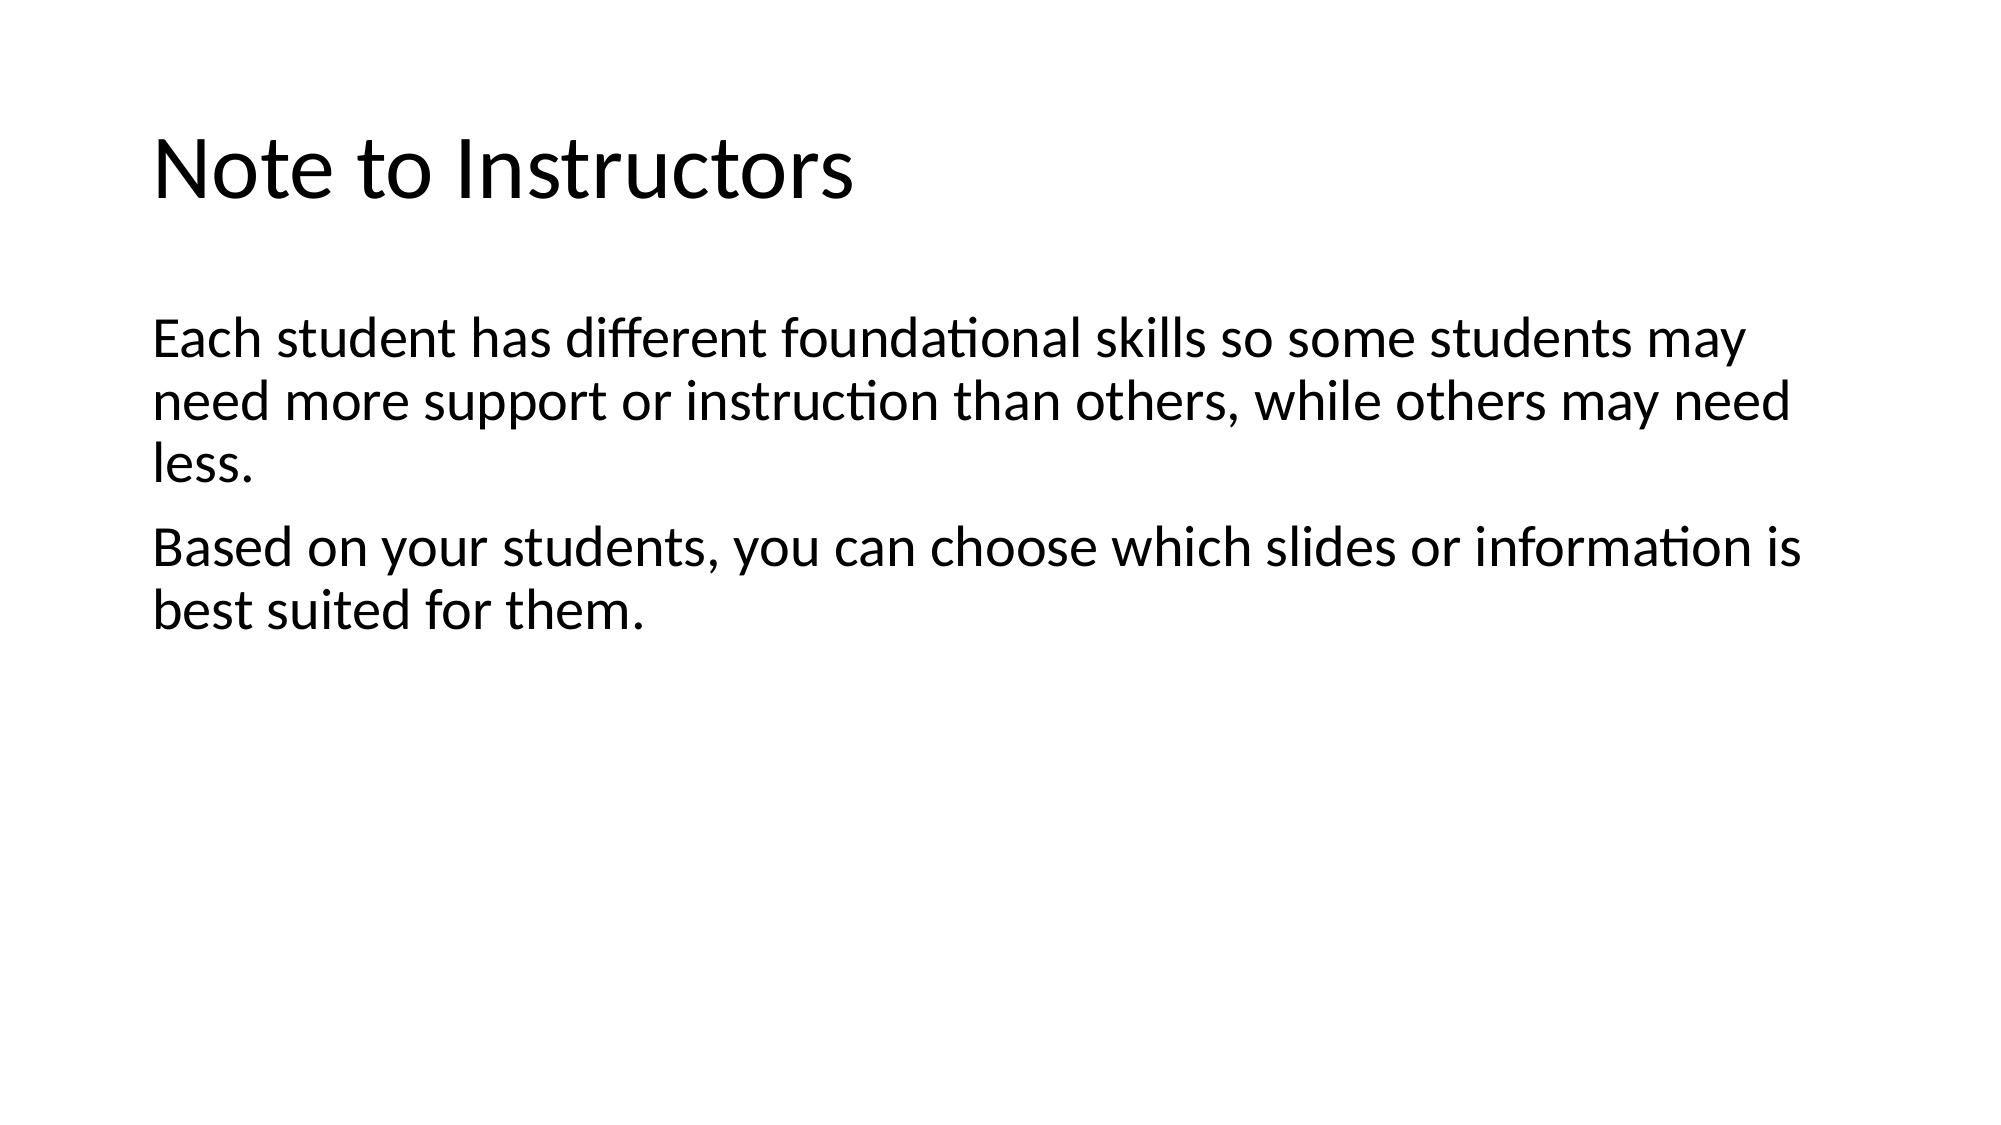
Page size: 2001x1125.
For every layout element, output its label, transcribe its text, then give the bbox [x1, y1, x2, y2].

list Each student has different foundational skills so some students may need more support or instruction than others, while others may need less. Based on your students, you can choose which slides or information is best suited for them. [137, 299, 1863, 1014]
title Note to Instructors [137, 59, 1863, 278]
